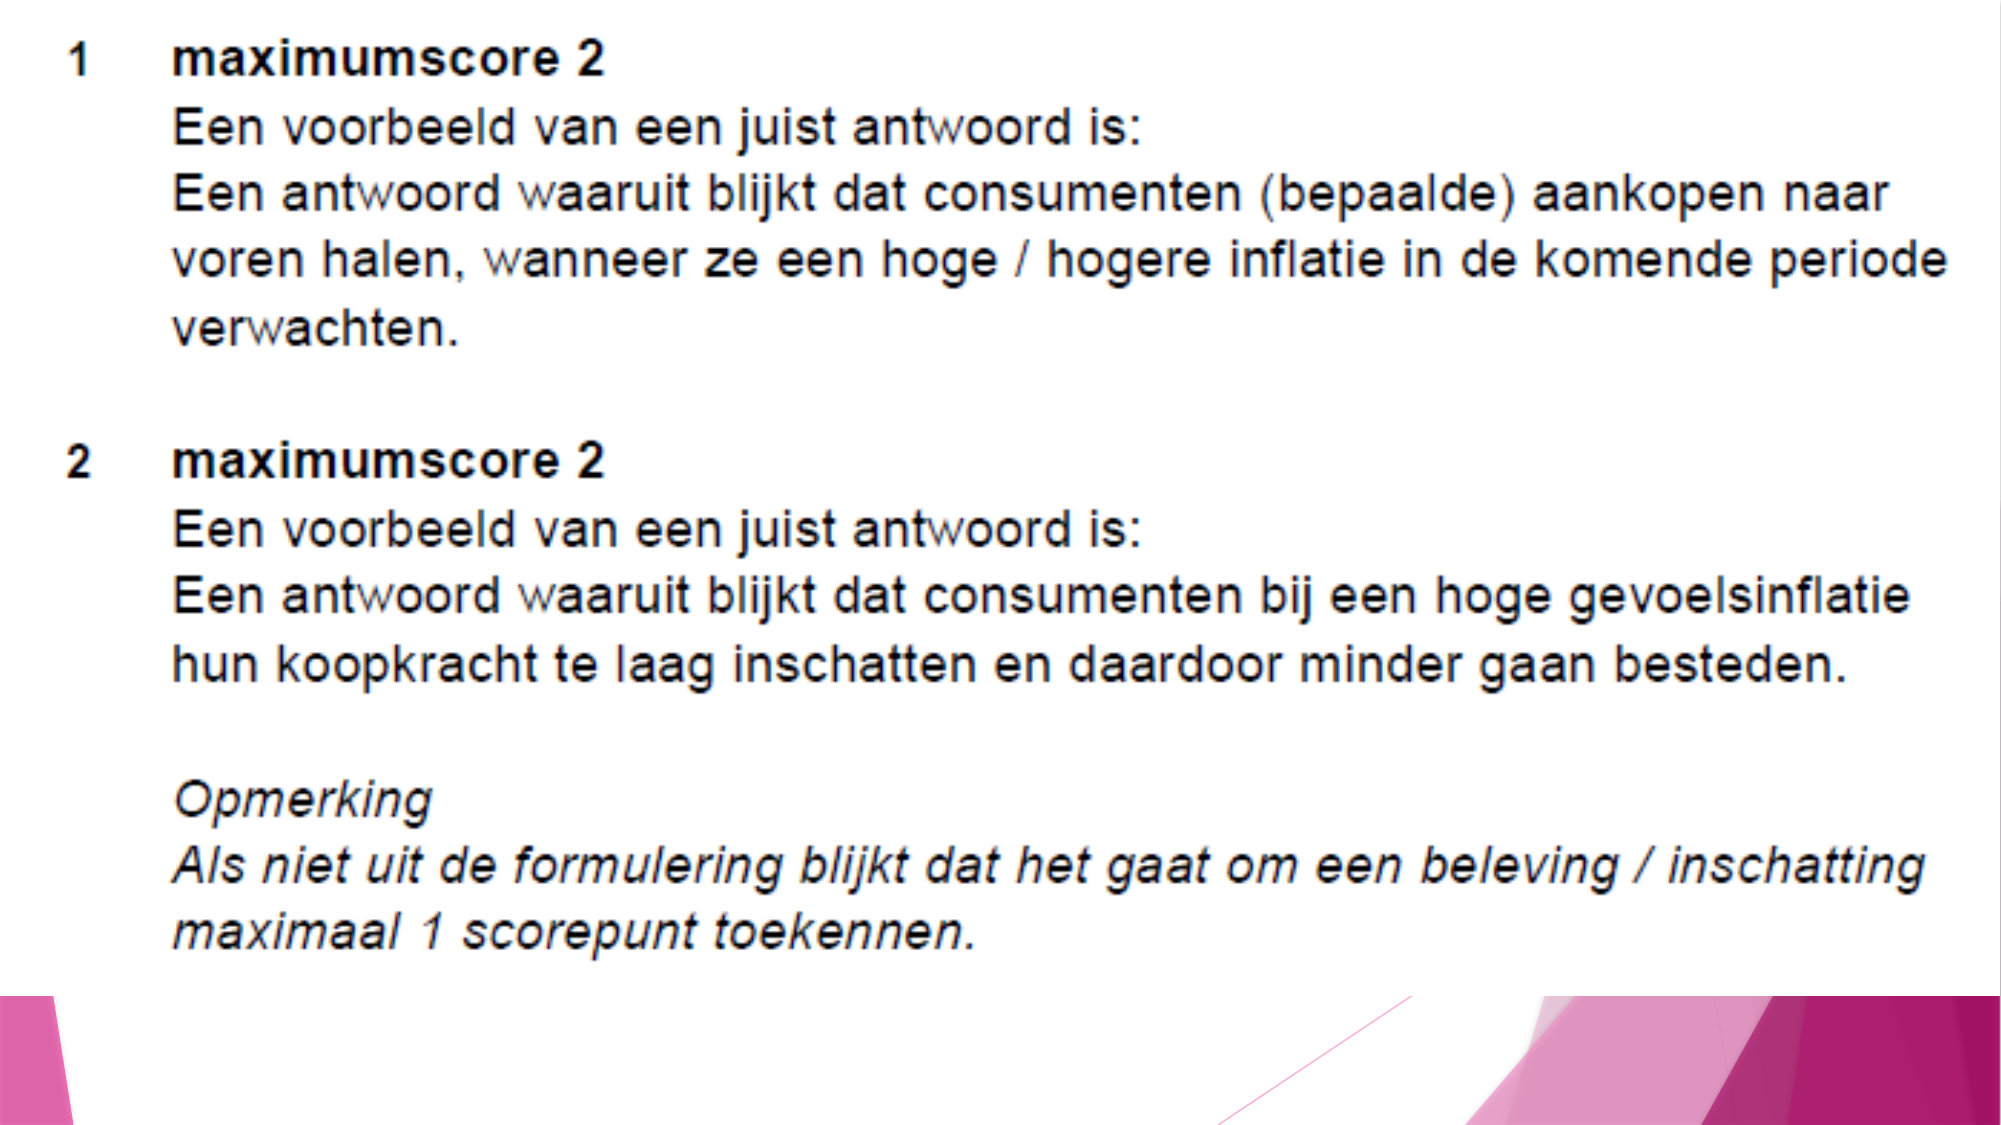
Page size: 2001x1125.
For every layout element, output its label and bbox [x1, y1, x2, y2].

picture [0, 0, 2000, 997]
